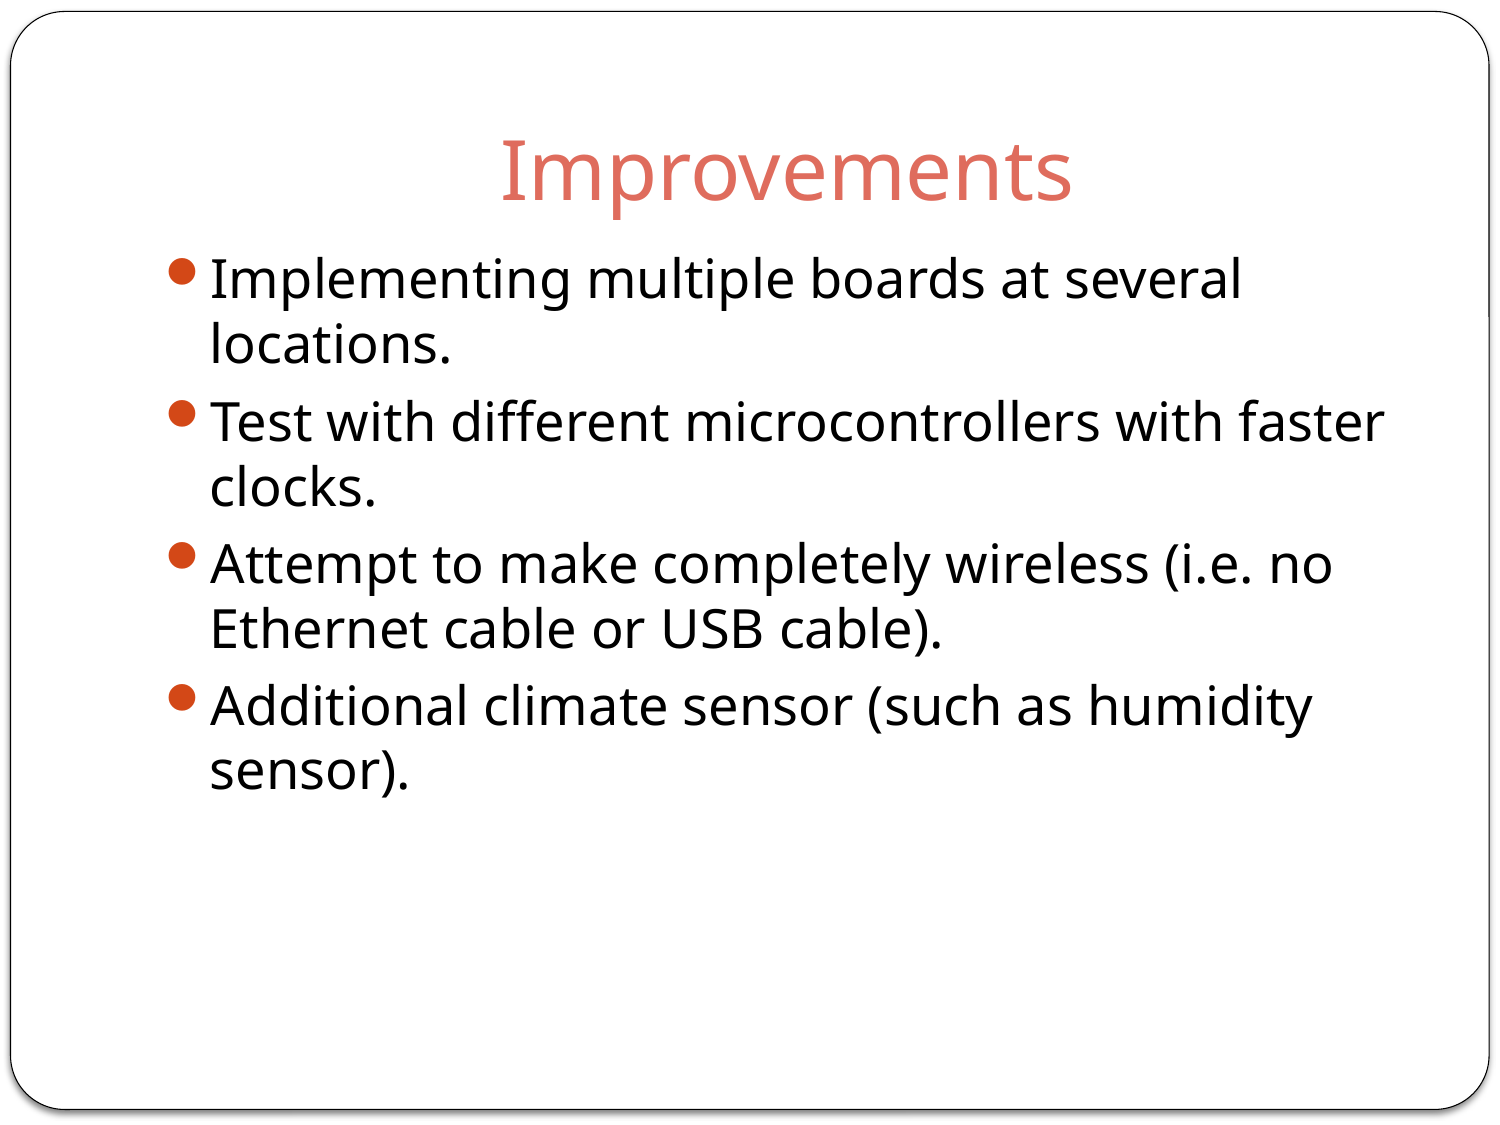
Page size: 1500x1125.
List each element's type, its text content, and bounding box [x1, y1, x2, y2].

list Implementing multiple boards at several locations. Test with different microcontrollers with faster clocks. Attempt to make completely wireless (i.e. no Ethernet cable or USB cable). Additional climate sensor (such as humidity sensor). [150, 237, 1425, 988]
title Improvements [150, 45, 1425, 233]
